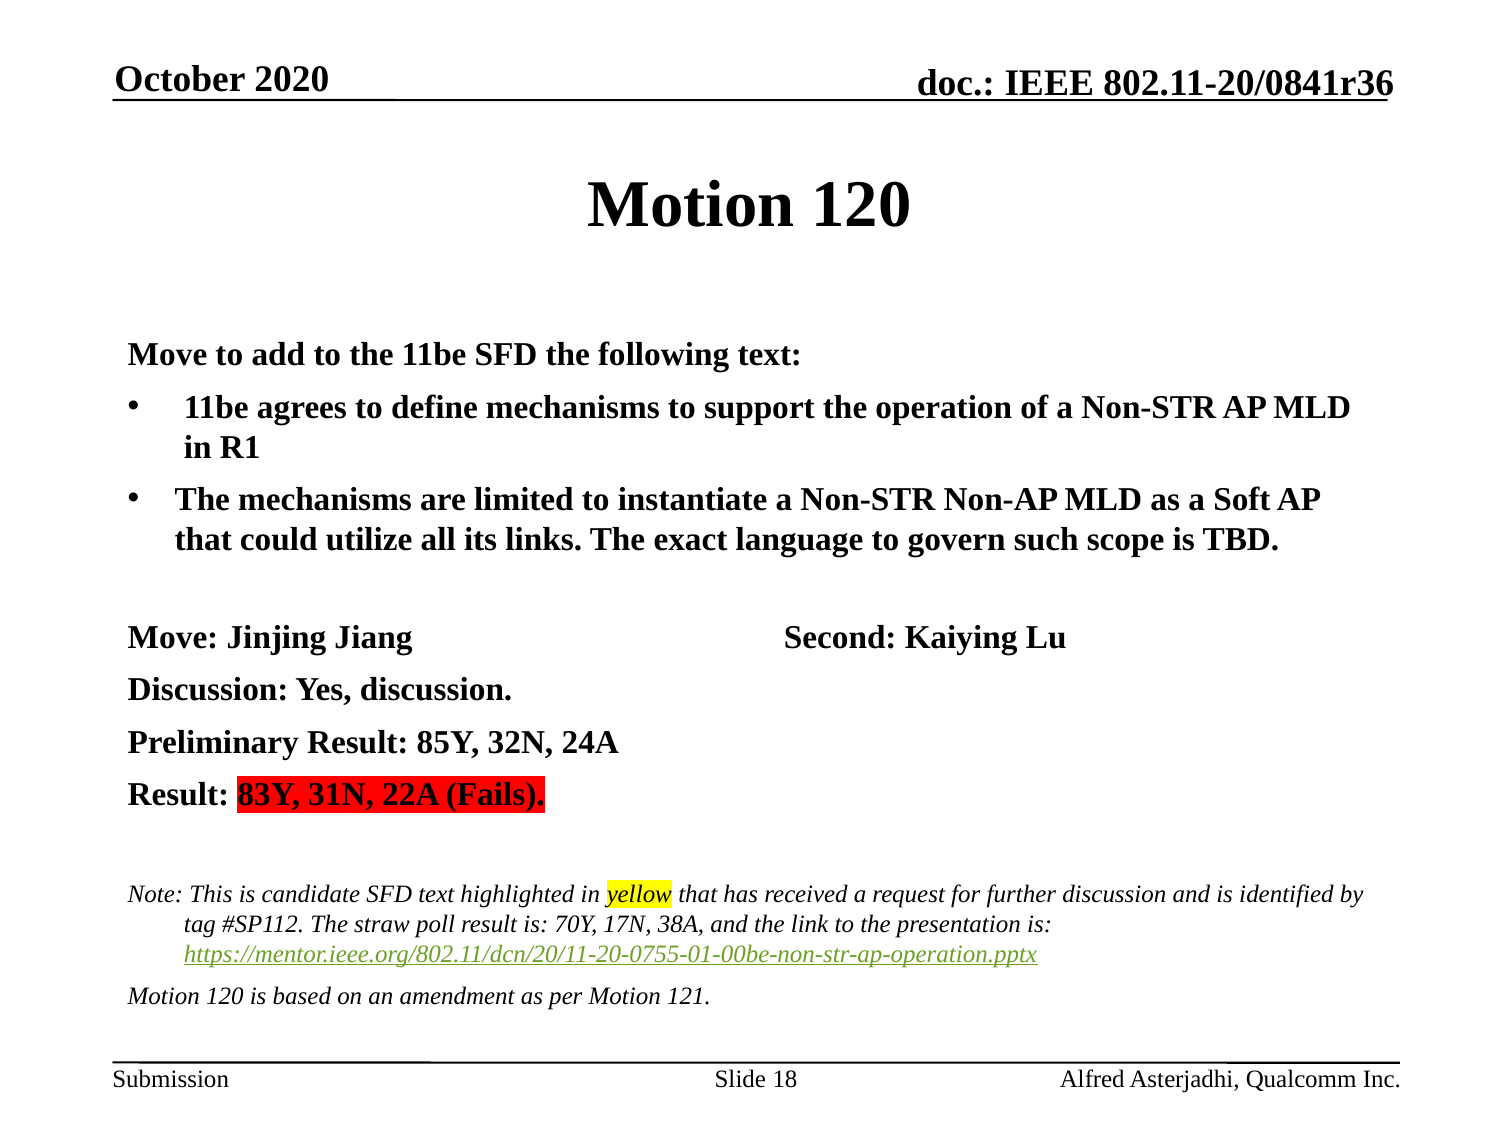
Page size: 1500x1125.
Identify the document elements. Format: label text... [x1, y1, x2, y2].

list Move to add to the 11be SFD the following text: 11be agrees to define mechanisms to support the operation of a Non-STR AP MLD in R1 The mechanisms are limited to instantiate a Non-STR Non-AP MLD as a Soft AP that could utilize all its links. The exact language to govern such scope is TBD. Move: Jinjing Jiang Second: Kaiying Lu Discussion: Yes, discussion. Preliminary Result: 85Y, 32N, 24A Result: 83Y, 31N, 22A (Fails). Note: This is candidate SFD text highlighted in yellow that has received a request for further discussion and is identified by tag #SP112. The straw poll result is: 70Y, 17N, 38A, and the link to the presentation is: https://mentor.ieee.org/802.11/dcn/20/11-20-0755-01-00be-non-str-ap-operation.pptx Motion 120 is based on an amendment as per Motion 121. [112, 324, 1388, 1063]
title Motion 120 [112, 112, 1388, 288]
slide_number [114, 54, 423, 100]
slide_number Slide 18 [712, 1061, 800, 1123]
footer Alfred Asterjadhi, Qualcomm Inc. [878, 1061, 1402, 1093]
